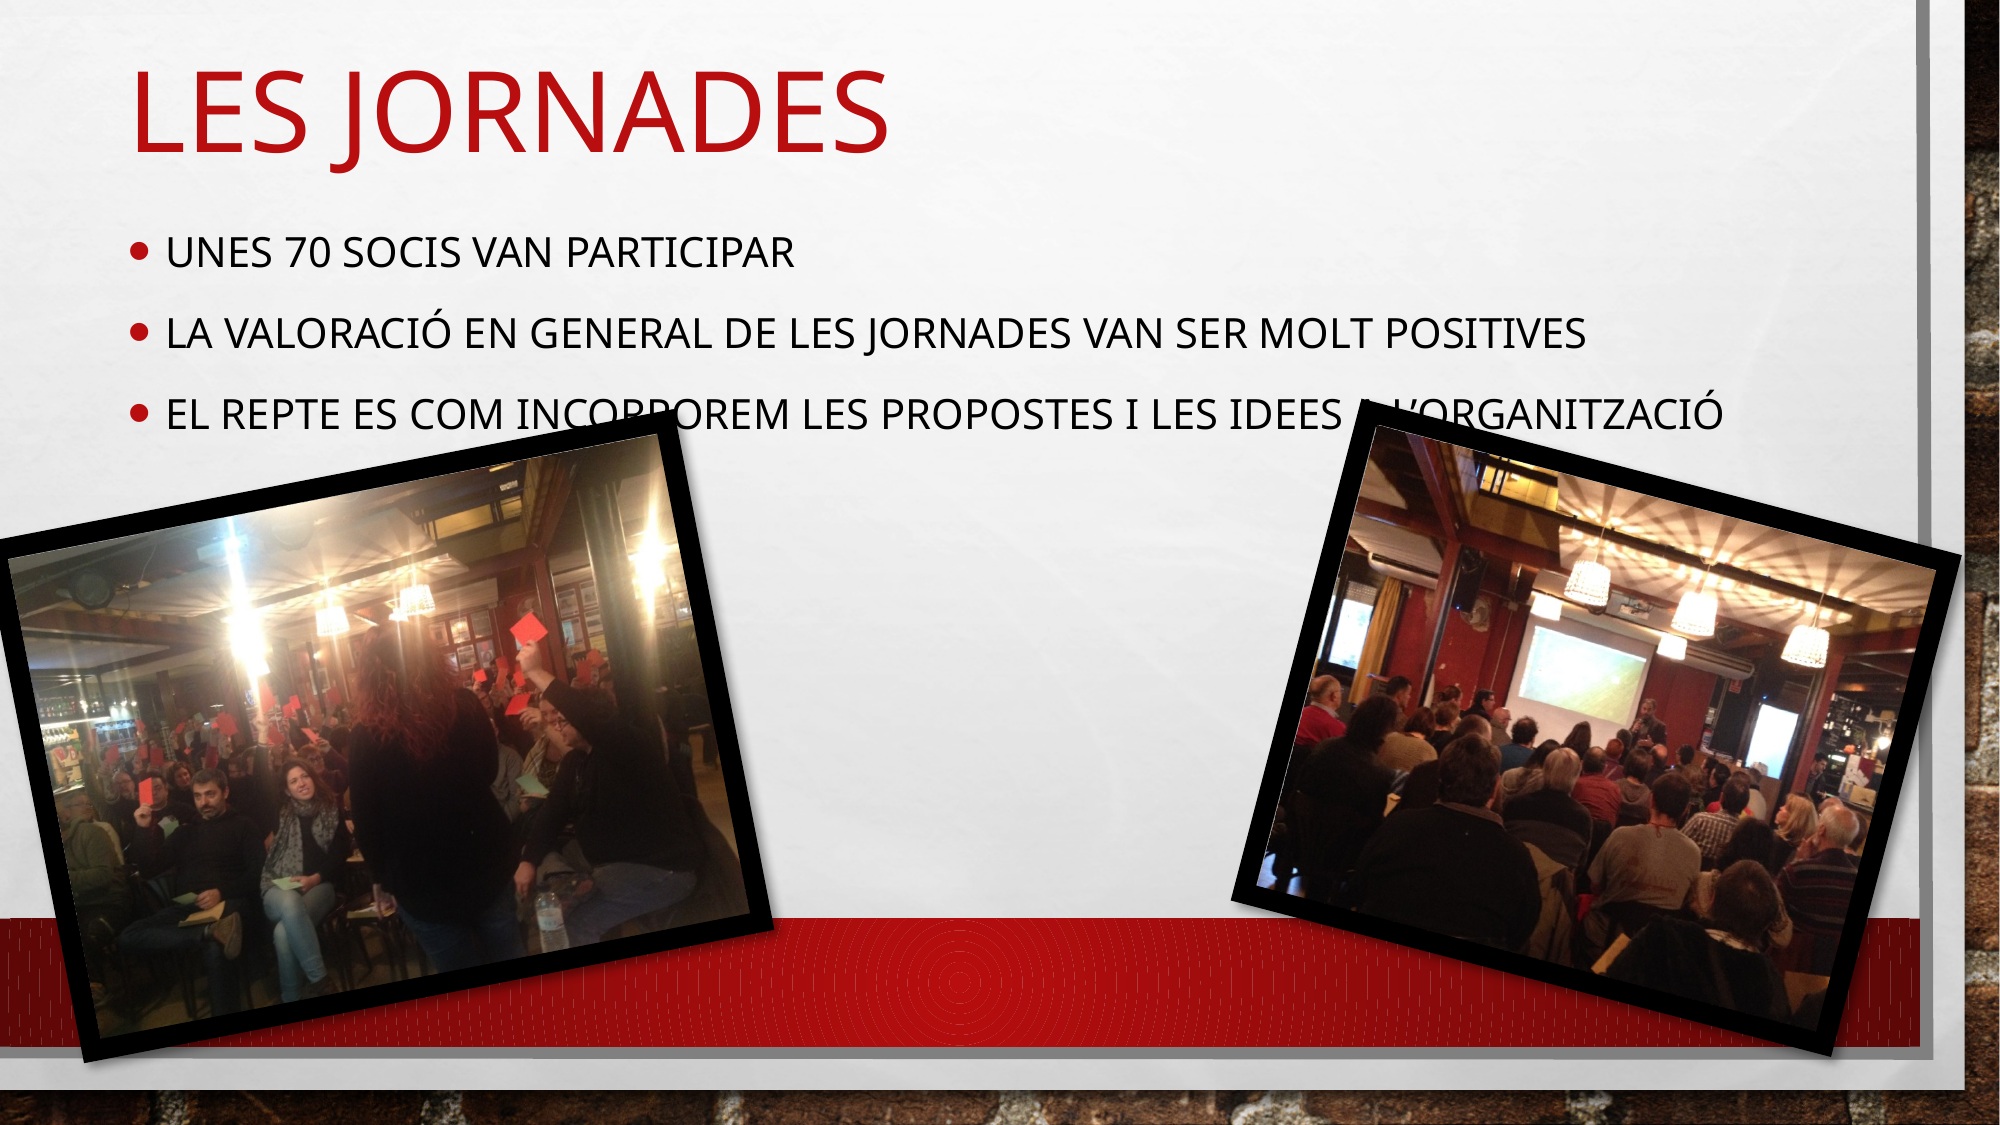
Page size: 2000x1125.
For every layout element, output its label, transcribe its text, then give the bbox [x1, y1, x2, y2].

list Unes 70 socis van participar LA VALORACIÓ EN GENERAL DE LES JORNADES VAN SER MOLT POsITIVES EL REPTE ES COM INCORPOREM LES PROPOSTES I LES IDEES A L’ORGANITZACIÓ [112, 208, 1818, 528]
picture [0, 0, 2000, 1125]
picture [9, 435, 749, 1038]
title LES JORNADES [112, 0, 1818, 208]
picture [1258, 426, 1935, 1031]
